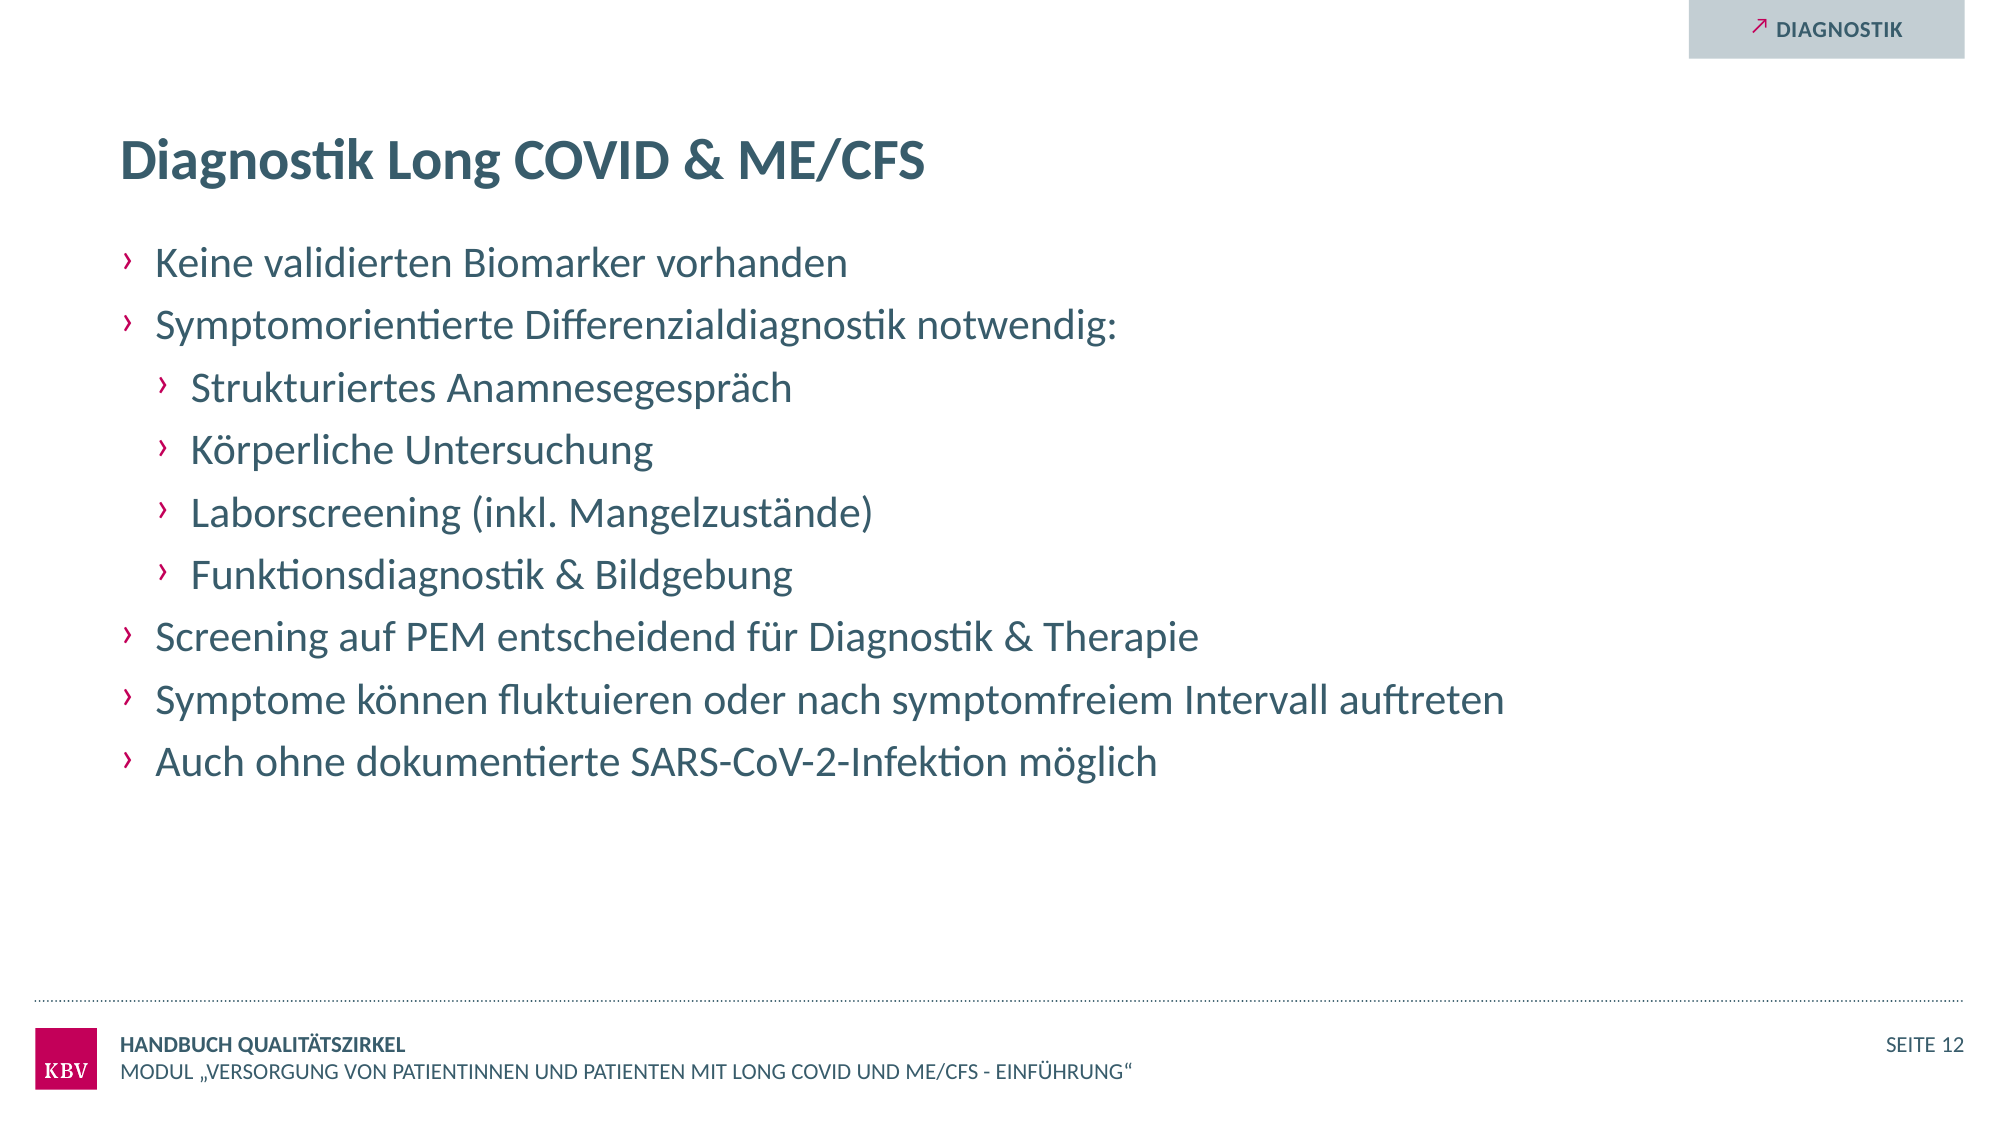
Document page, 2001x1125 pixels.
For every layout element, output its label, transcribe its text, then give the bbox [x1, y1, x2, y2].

slide_number Seite 12 [1787, 1030, 1965, 1057]
list Diagnostik [1688, 0, 1965, 59]
title Diagnostik Long COVID & ME/CFS [120, 129, 1880, 201]
footer Handbuch Qualitätszirkel [120, 1030, 1668, 1057]
list Keine validierten Biomarker vorhanden Symptomorientierte Differenzialdiagnostik notwendig: Strukturiertes Anamnesegespräch Körperliche Untersuchung Laborscreening (inkl. Mangelzustände) Funktionsdiagnostik & Bildgebung Screening auf PEM entscheidend für Diagnostik & Therapie Symptome können fluktuieren oder nach symptomfreiem Intervall auftreten Auch ohne dokumentierte SARS-CoV-2-Infektion möglich [120, 237, 1880, 945]
slide_number Modul „Versorgung von Patientinnen und Patienten mit Long COVID und ME/CFS - Einführung“ [120, 1057, 1668, 1084]
